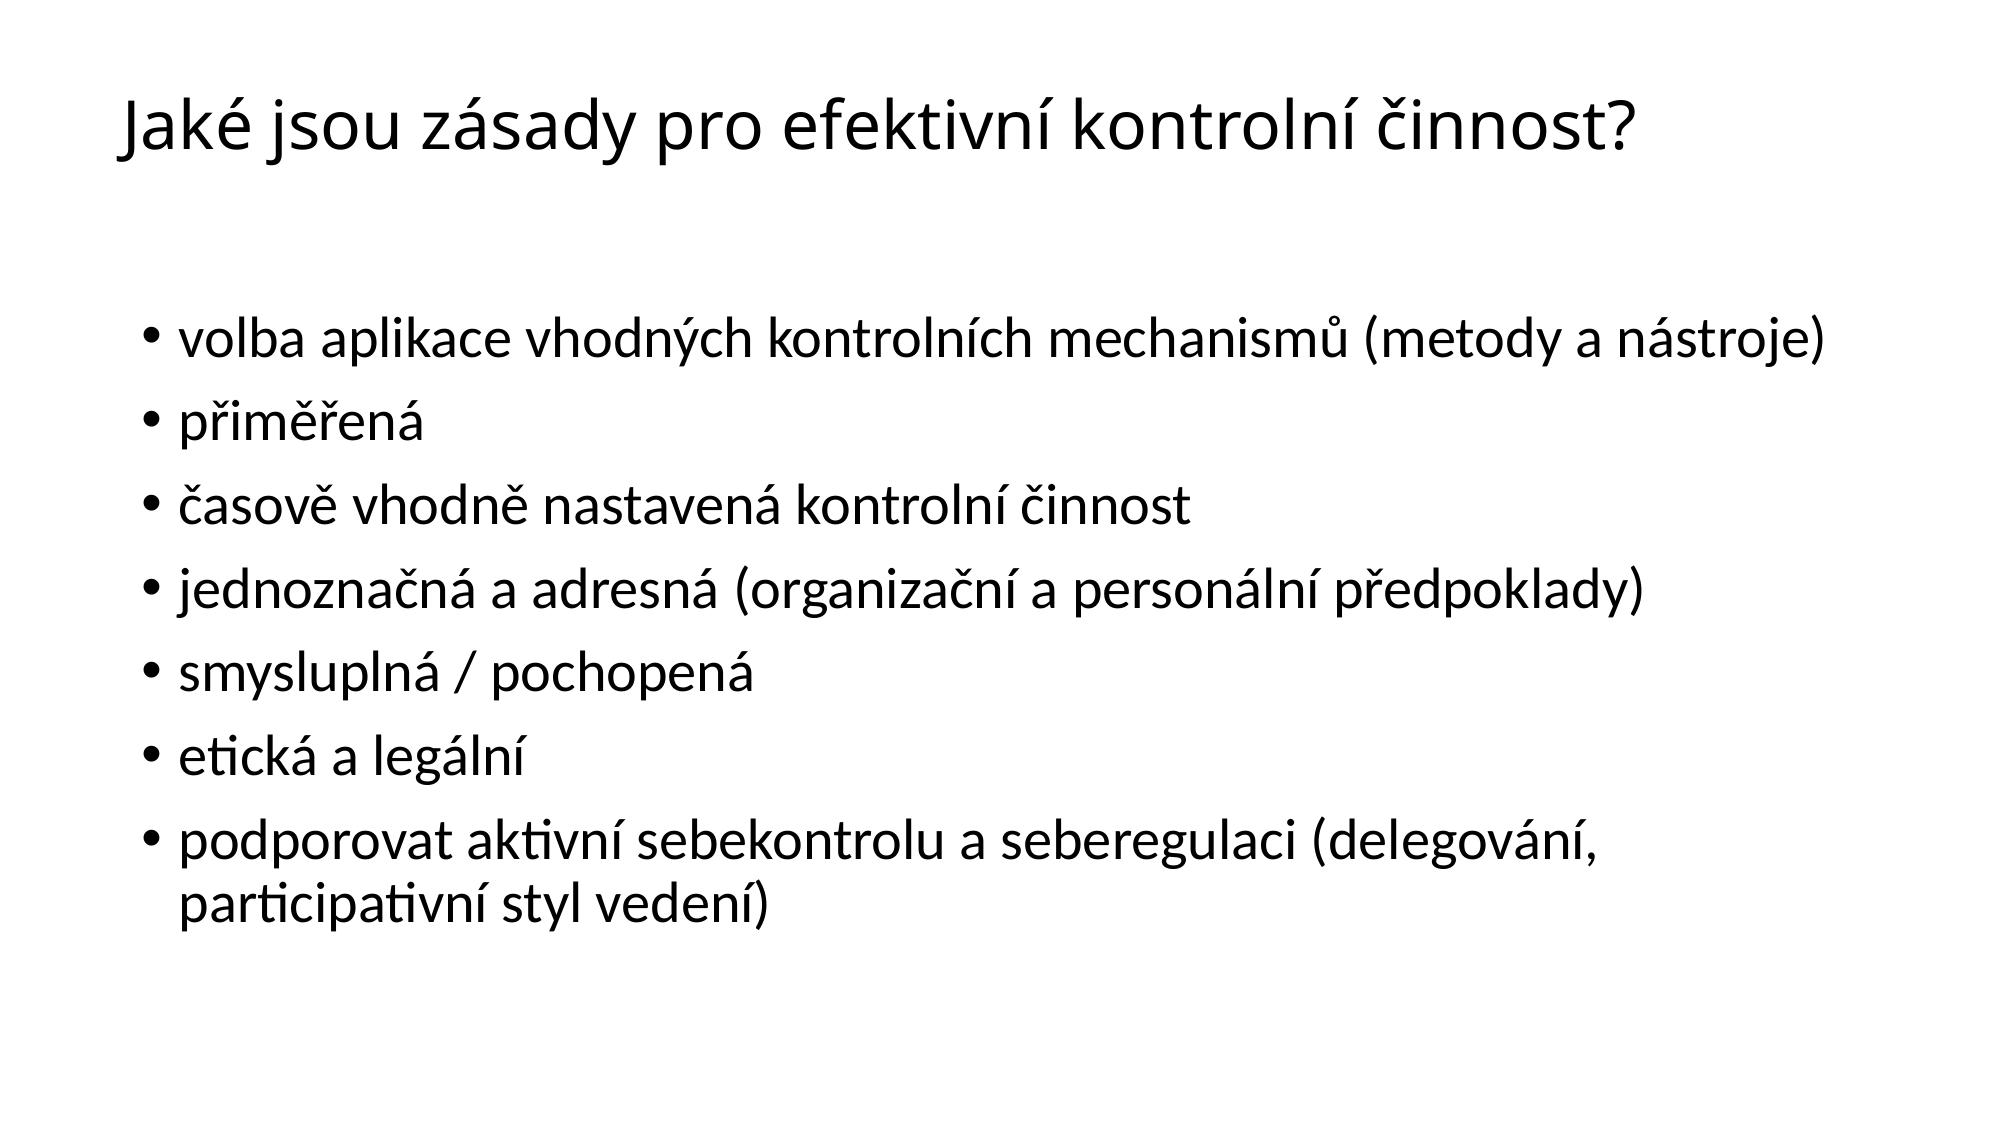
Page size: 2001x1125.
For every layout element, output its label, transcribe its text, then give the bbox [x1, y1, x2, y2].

title Jaké jsou zásady pro efektivní kontrolní činnost? [107, 59, 1719, 278]
list volba aplikace vhodných kontrolních mechanismů (metody a nástroje) přiměřená časově vhodně nastavená kontrolní činnost jednoznačná a adresná (organizační a personální předpoklady) smysluplná / pochopená etická a legální podporovat aktivní sebekontrolu a seberegulaci (delegování, participativní styl vedení) [126, 299, 1852, 1014]
